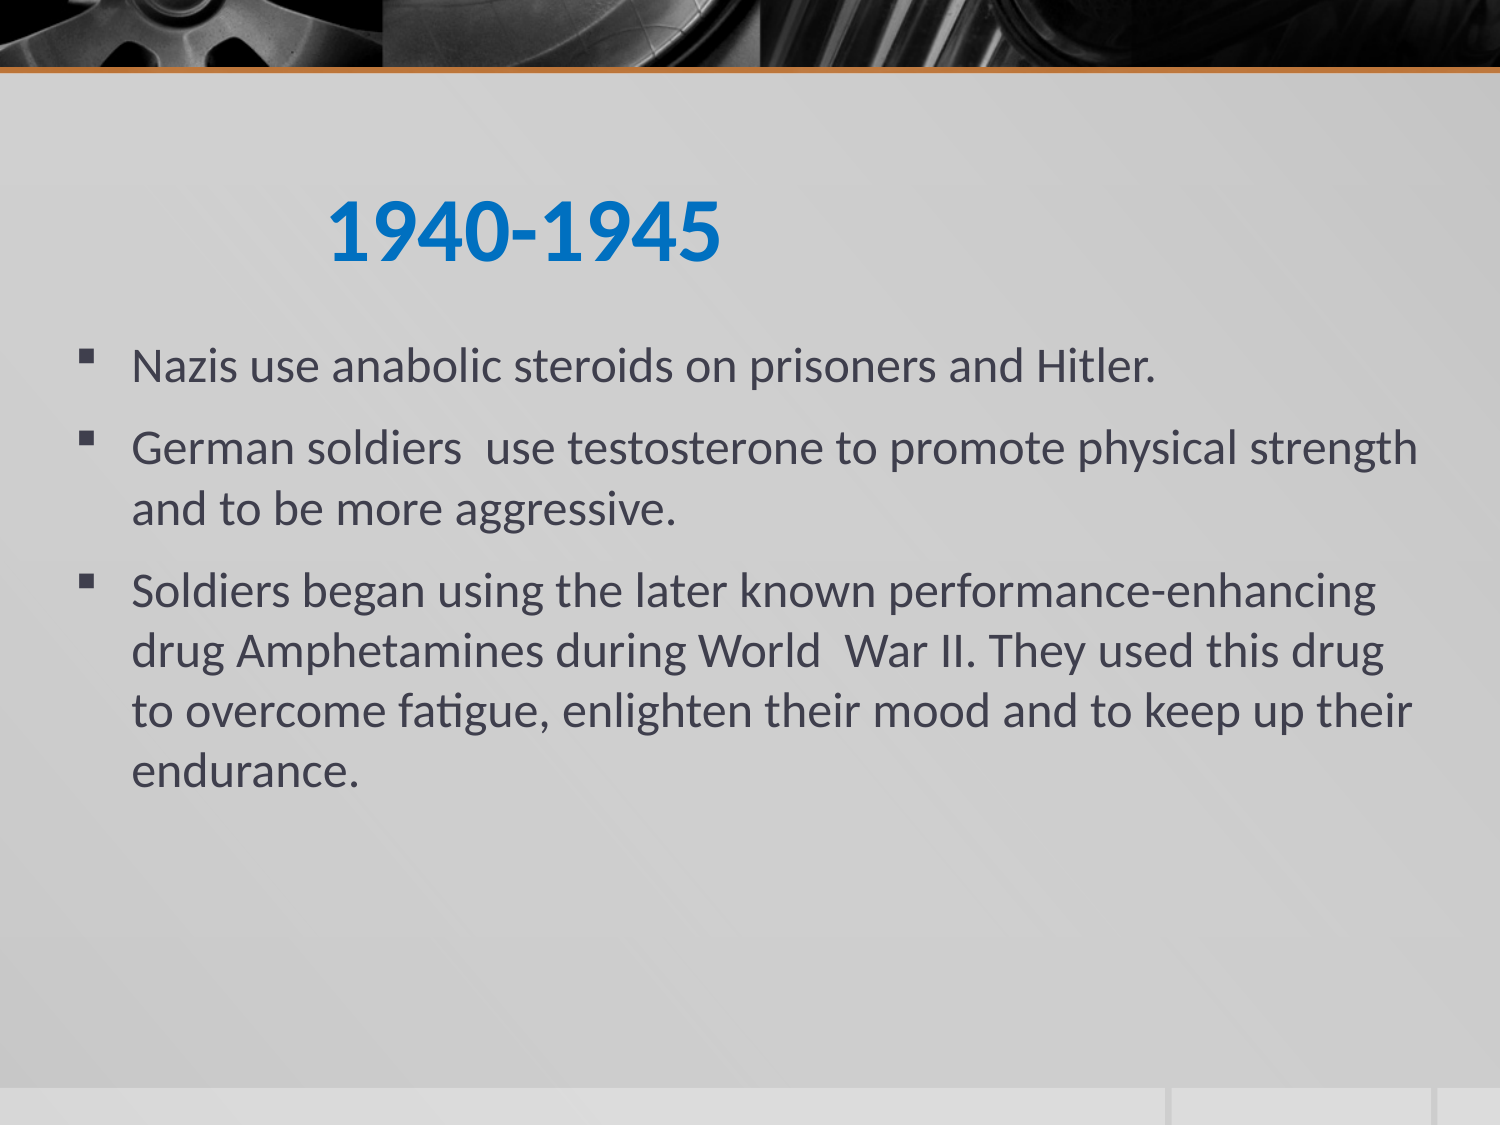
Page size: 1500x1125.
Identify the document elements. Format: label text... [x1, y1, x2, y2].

list Nazis use anabolic steroids on prisoners and Hitler. German soldiers use testosterone to promote physical strength and to be more aggressive. Soldiers began using the later known performance-enhancing drug Amphetamines during World War II. They used this drug to overcome fatigue, enlighten their mood and to keep up their endurance. [75, 324, 1425, 1005]
picture [0, 0, 1500, 67]
title 1940-1945 [324, 149, 1500, 300]
